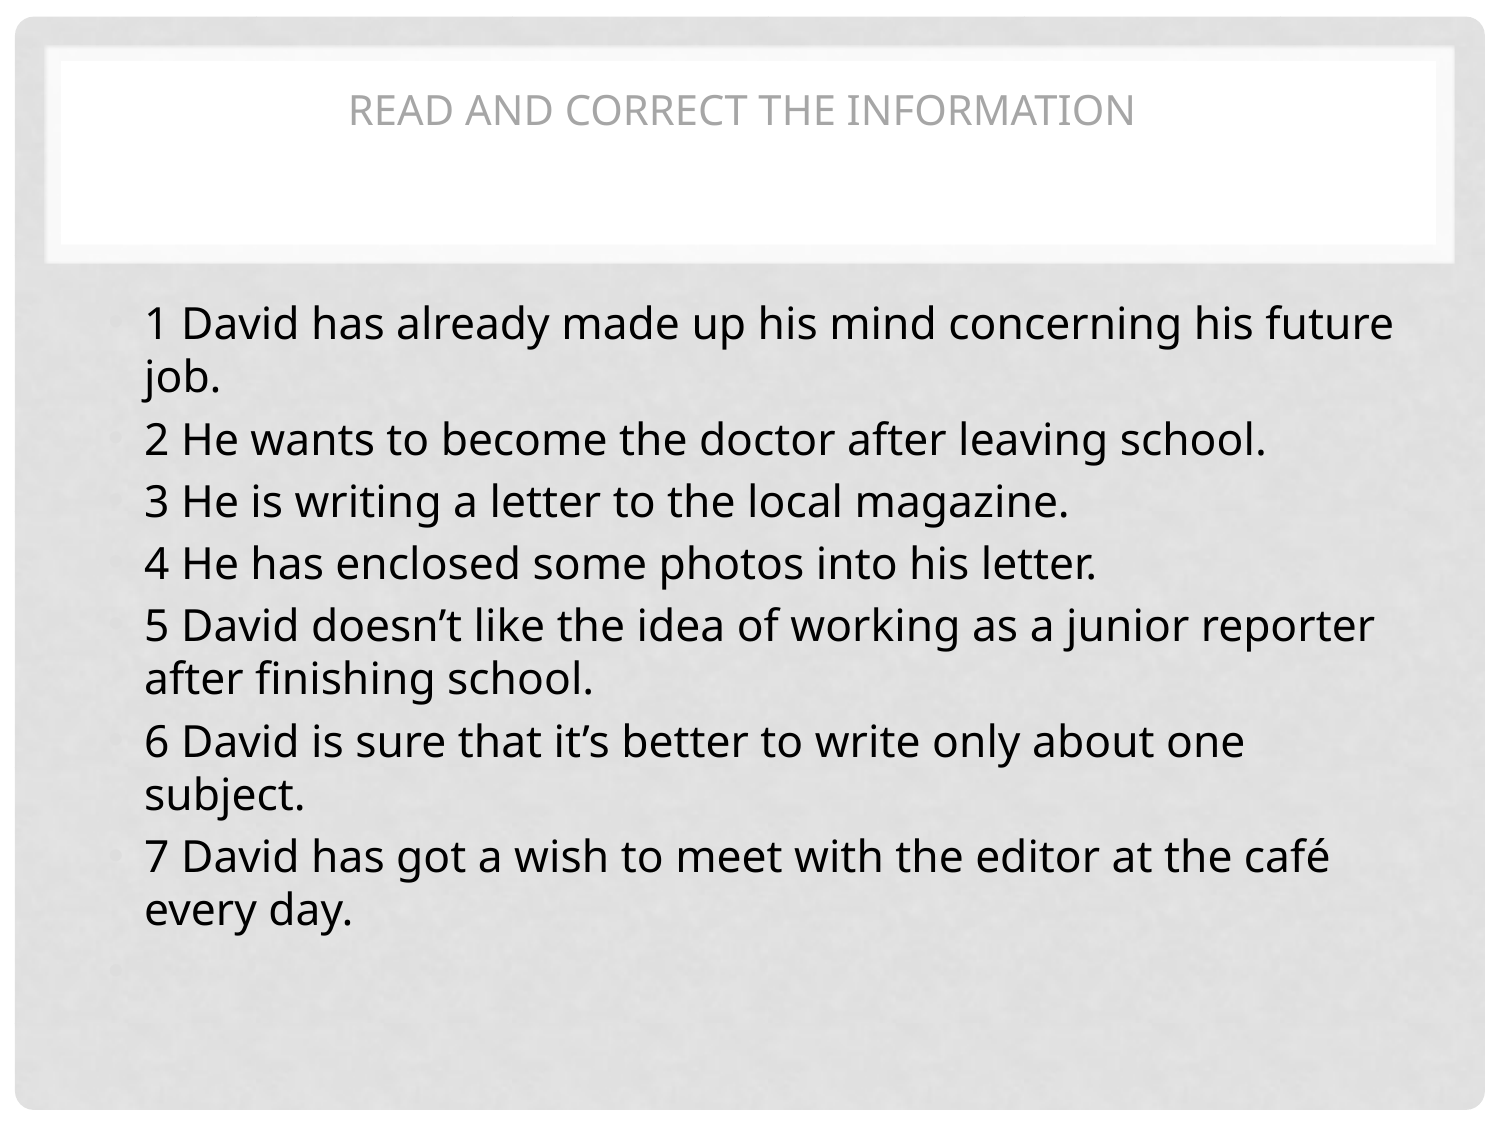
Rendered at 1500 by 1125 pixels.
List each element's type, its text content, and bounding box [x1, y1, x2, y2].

title Read and Correct the information [69, 66, 1425, 238]
list 1 David has already made up his mind concerning his future job. 2 He wants to become the doctor after leaving school. 3 He is writing a letter to the local magazine. 4 He has enclosed some photos into his letter. 5 David doesn’t like the idea of working as a junior reporter after finishing school. 6 David is sure that it’s better to write only about one subject. 7 David has got a wish to meet with the editor at the café every day. [75, 287, 1425, 1005]
